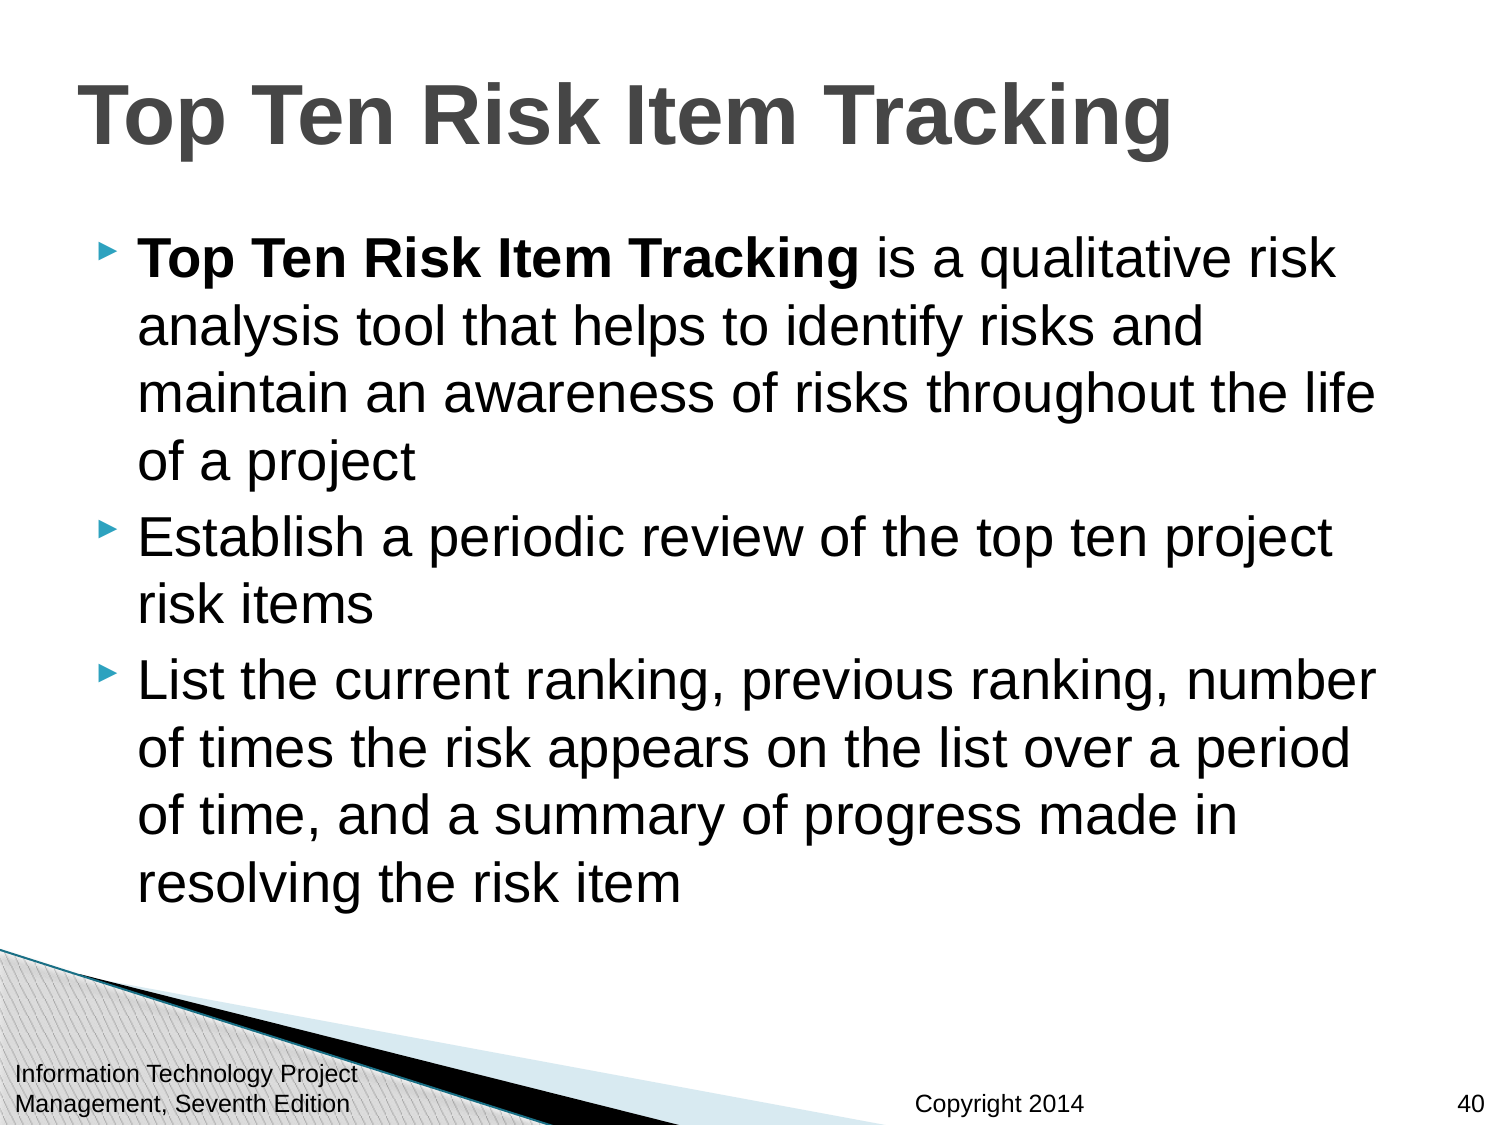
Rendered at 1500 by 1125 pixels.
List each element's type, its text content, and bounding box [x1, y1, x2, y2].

title Top Ten Risk Item Tracking [62, 45, 1425, 175]
list Top Ten Risk Item Tracking is a qualitative risk analysis tool that helps to identify risks and maintain an awareness of risks throughout the life of a project Establish a periodic review of the top ten project risk items List the current ranking, previous ranking, number of times the risk appears on the list over a period of time, and a summary of progress made in resolving the risk item [62, 213, 1406, 1001]
footer Information Technology Project Management, Seventh Edition [0, 1065, 425, 1125]
slide_number 40 [1408, 1065, 1500, 1125]
